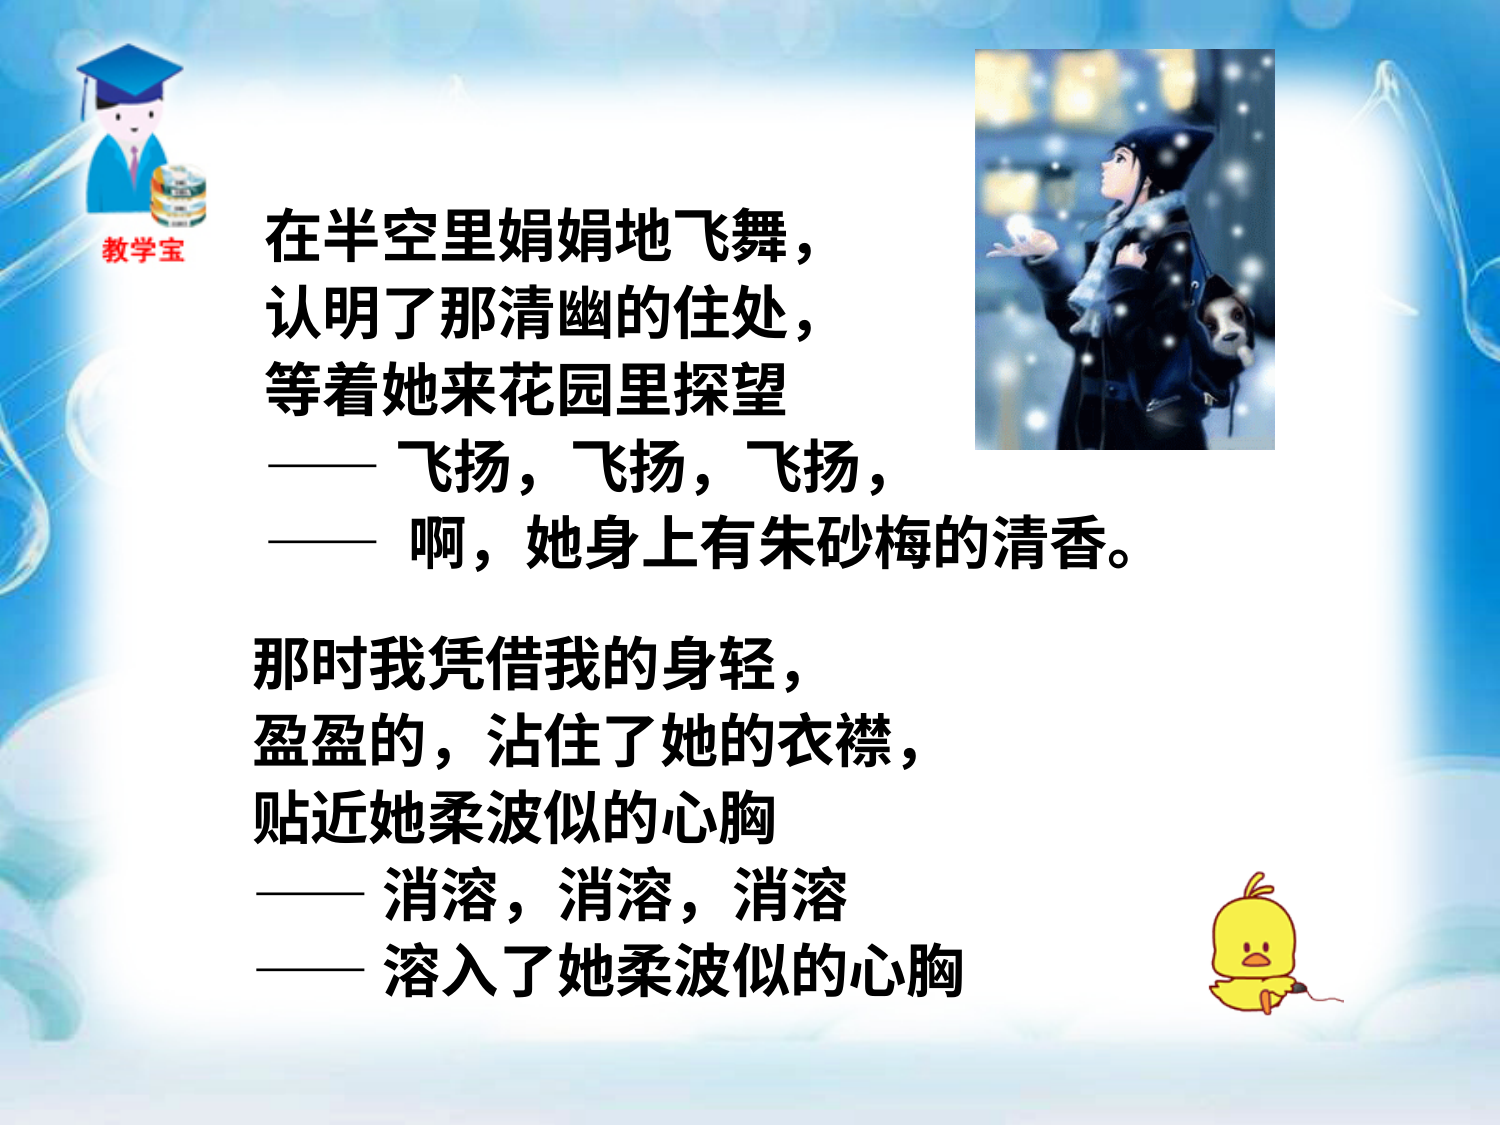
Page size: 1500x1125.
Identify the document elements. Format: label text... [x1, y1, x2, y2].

text_box 那时我凭借我的身轻， 盈盈的，沾住了她的衣襟， 贴近她柔波似的心胸 ——消溶，消溶，消溶 ——溶入了她柔波似的心胸 [237, 612, 1275, 1012]
text_box 在半空里娟娟地飞舞， 认明了那清幽的住处， 等着她来花园里探望 ——飞扬，飞扬，飞扬， —— 啊，她身上有朱砂梅的清香。 [249, 184, 1338, 585]
picture [0, 0, 1500, 1125]
